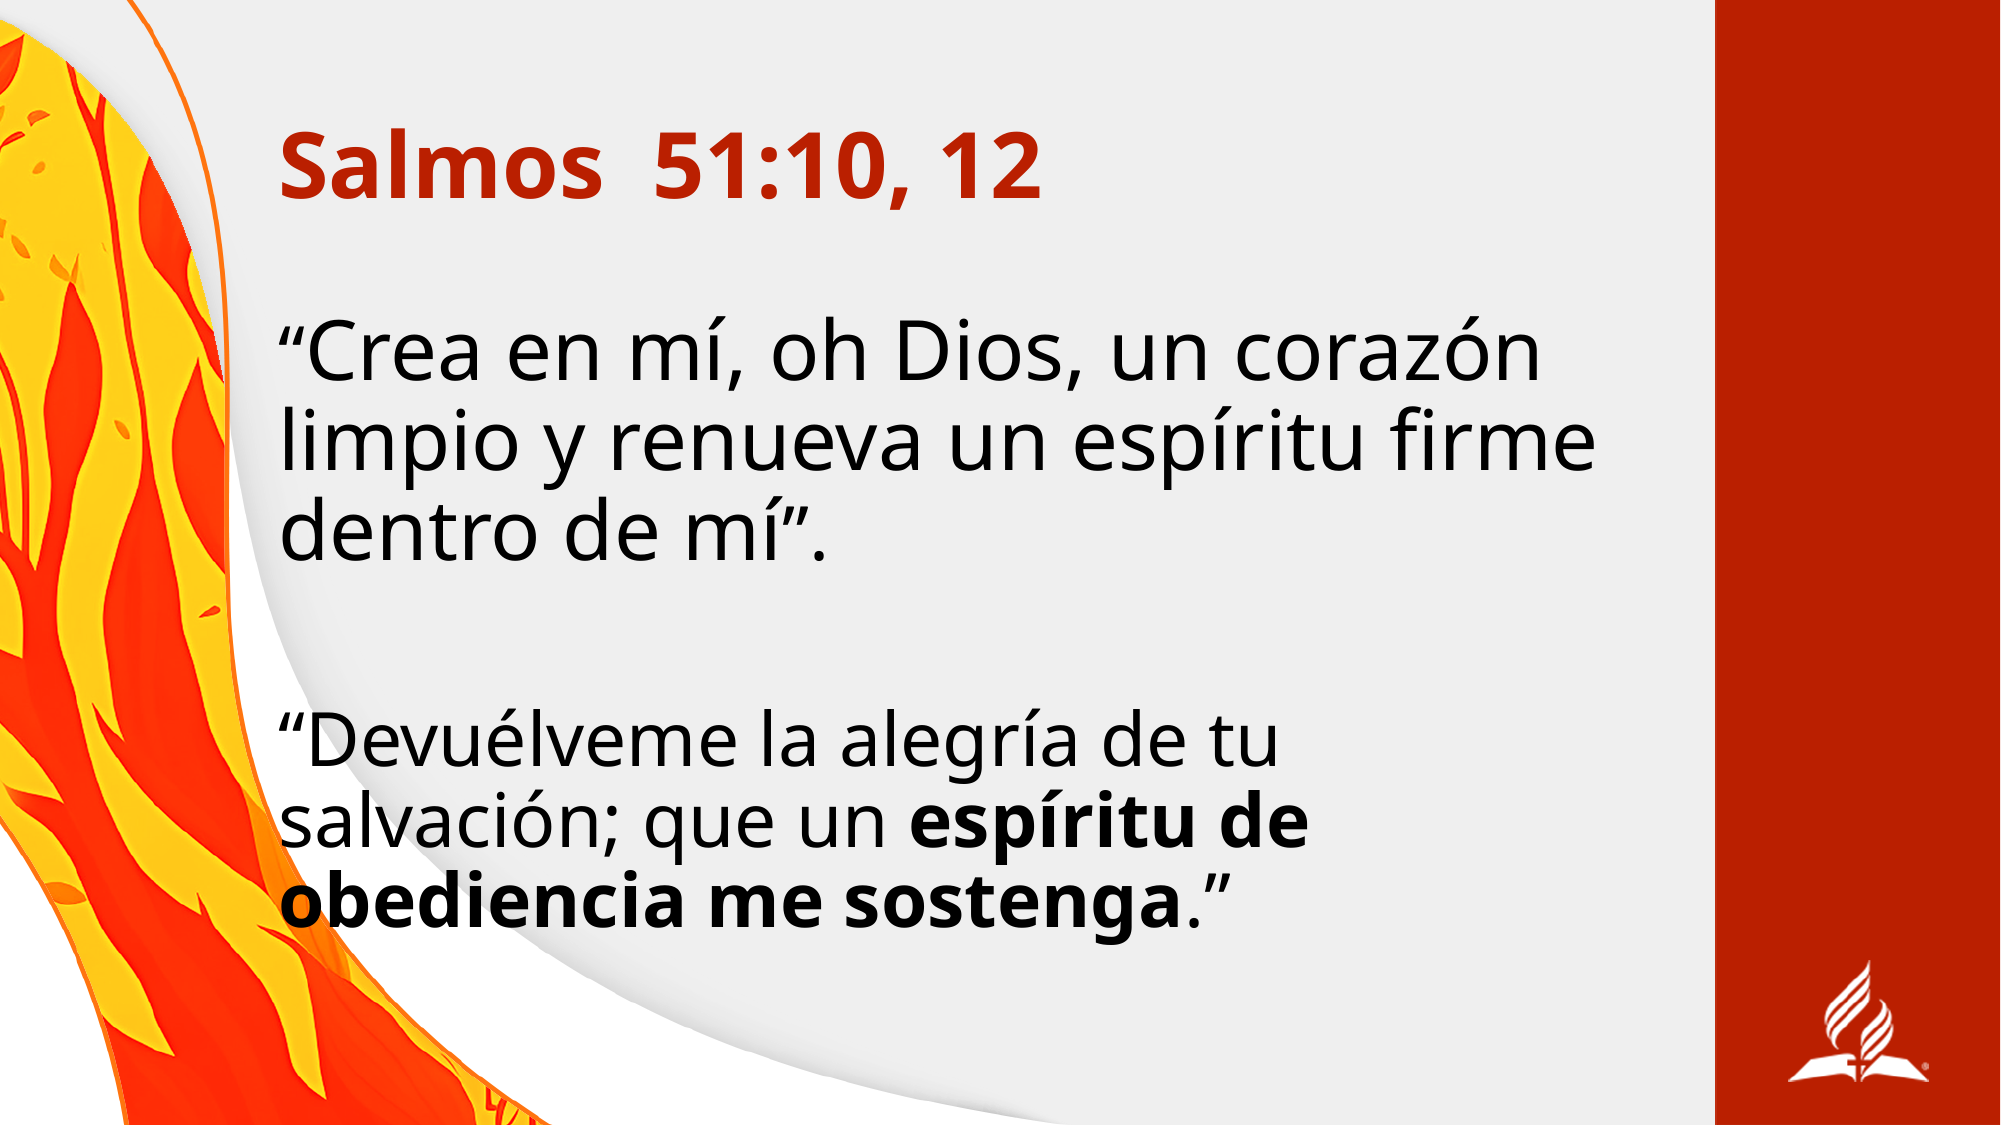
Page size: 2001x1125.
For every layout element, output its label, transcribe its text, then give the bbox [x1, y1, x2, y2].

title Salmos 51:10, 12 [263, 59, 1659, 278]
picture [0, 0, 2001, 1125]
list “Crea en mí, oh Dios, un corazón limpio y renueva un espíritu firme dentro de mí”. “Devuélveme la alegría de tu salvación; que un espíritu de obediencia me sostenga.” [263, 301, 1659, 1016]
